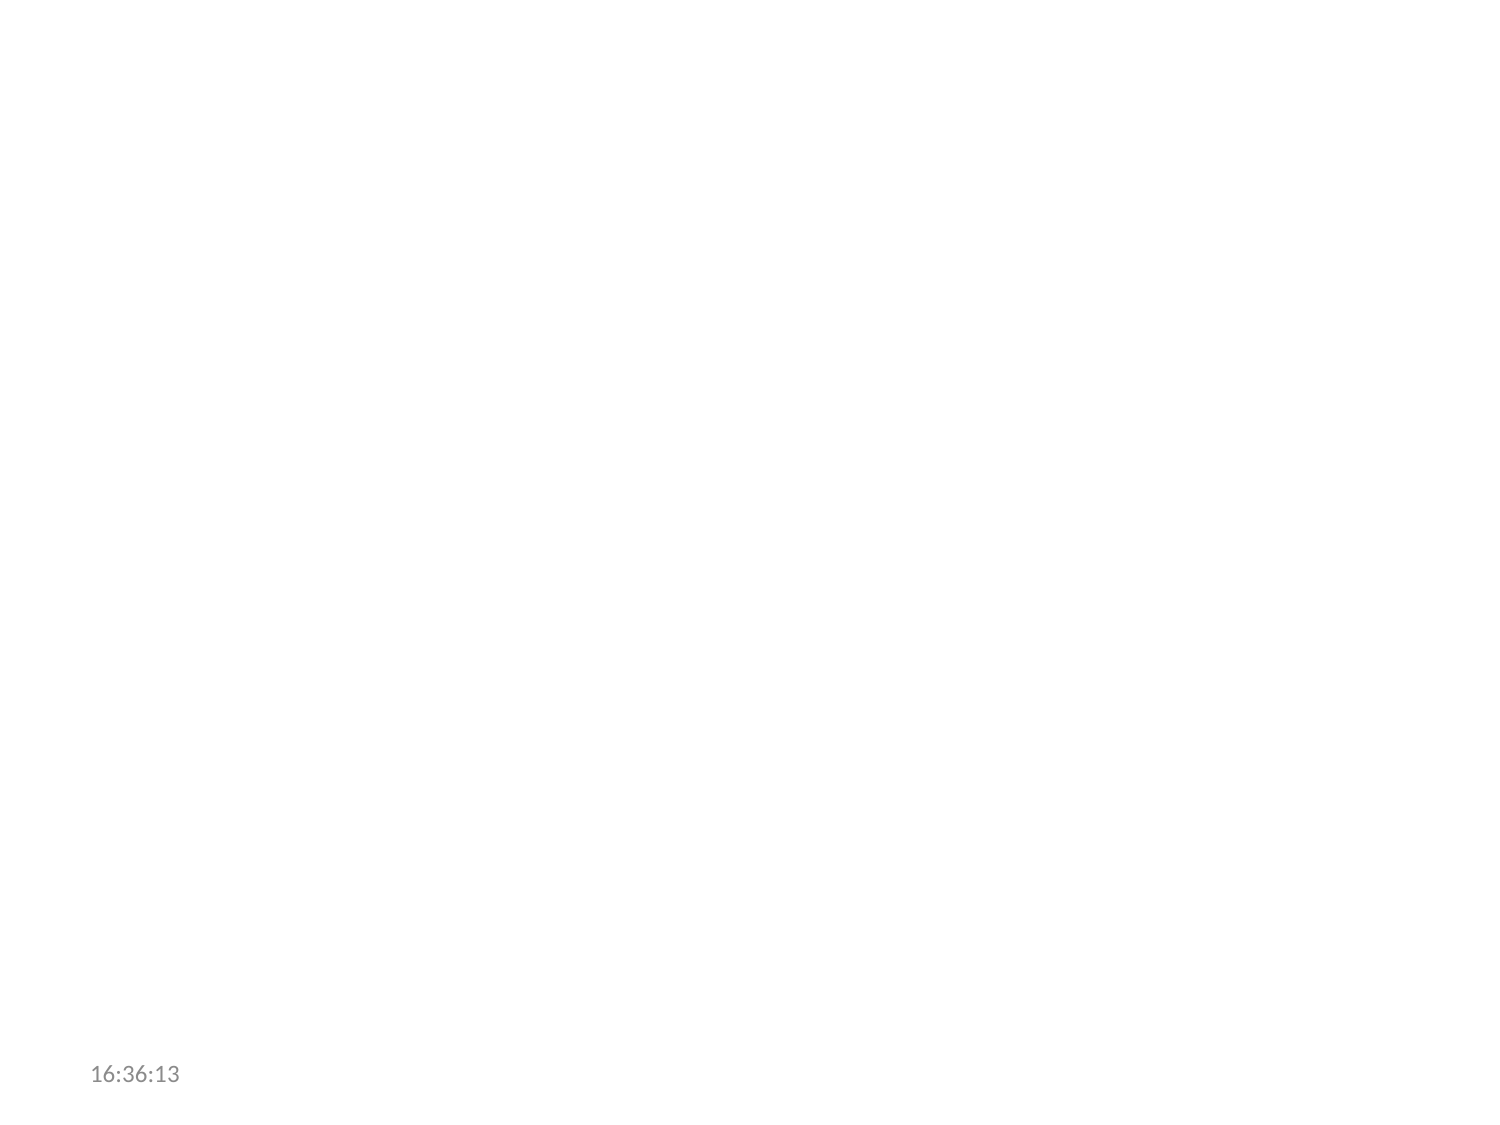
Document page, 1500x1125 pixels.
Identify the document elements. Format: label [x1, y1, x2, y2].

slide_number [75, 1042, 425, 1103]
